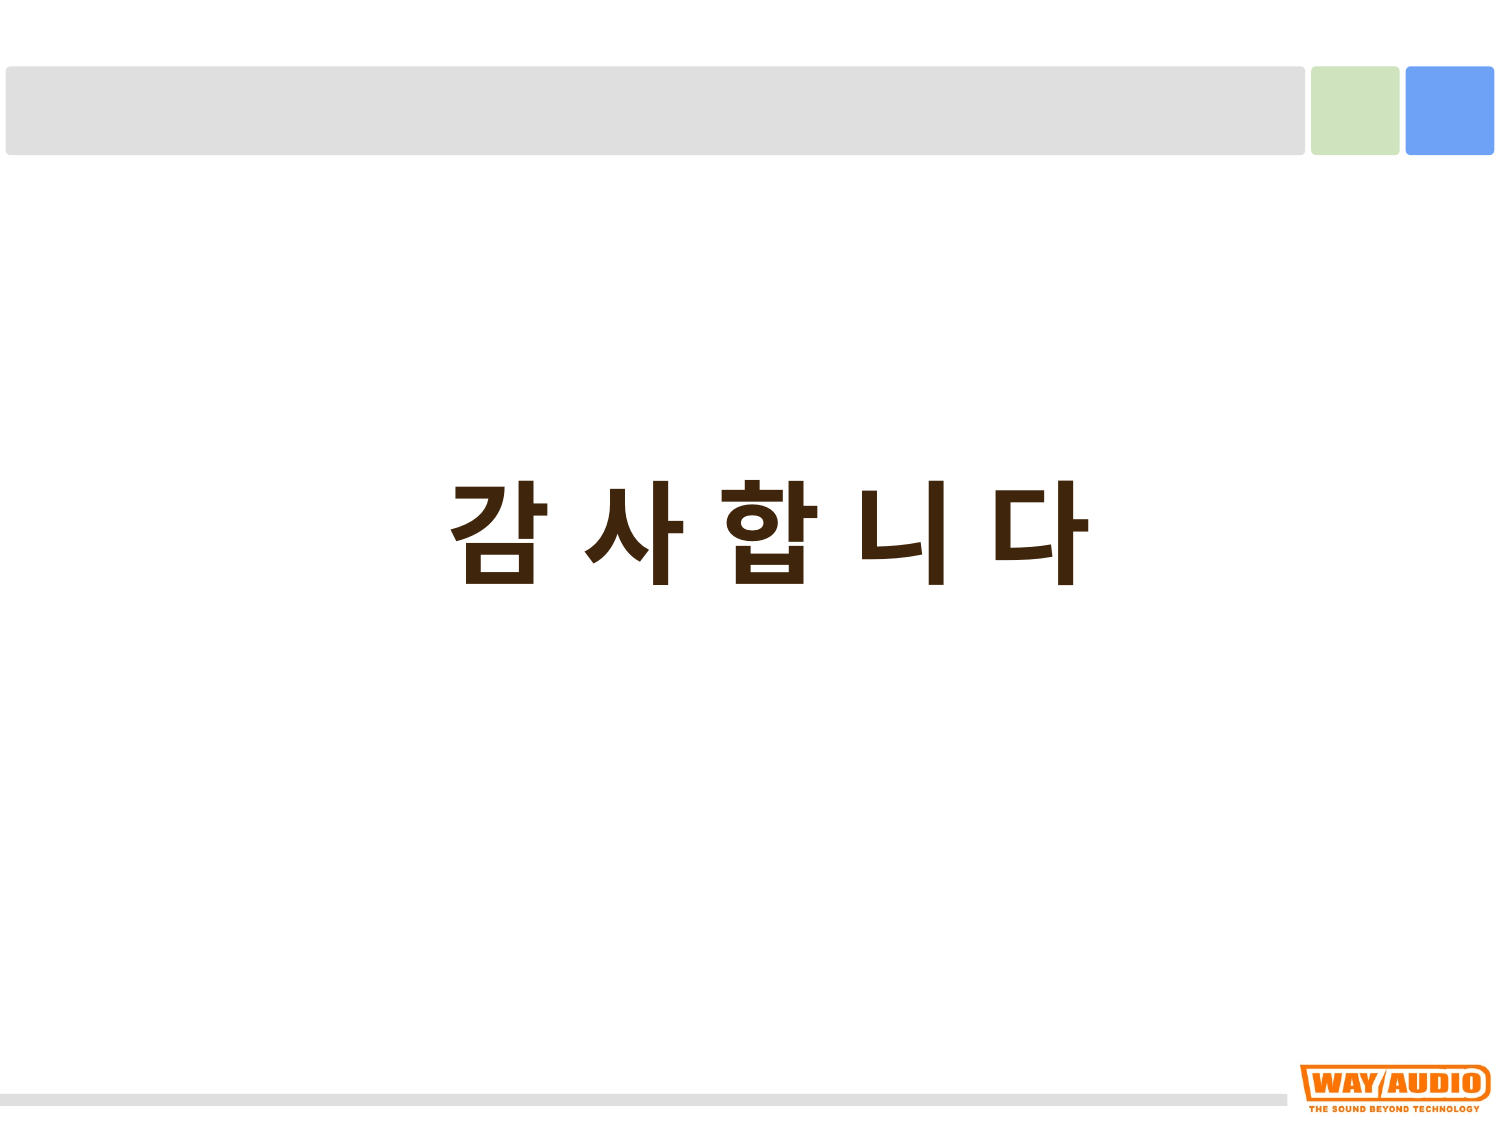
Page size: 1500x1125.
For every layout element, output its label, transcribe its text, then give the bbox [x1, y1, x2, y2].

picture [1293, 1060, 1496, 1115]
text_box 감 사 합 니 다 [87, 462, 1451, 598]
